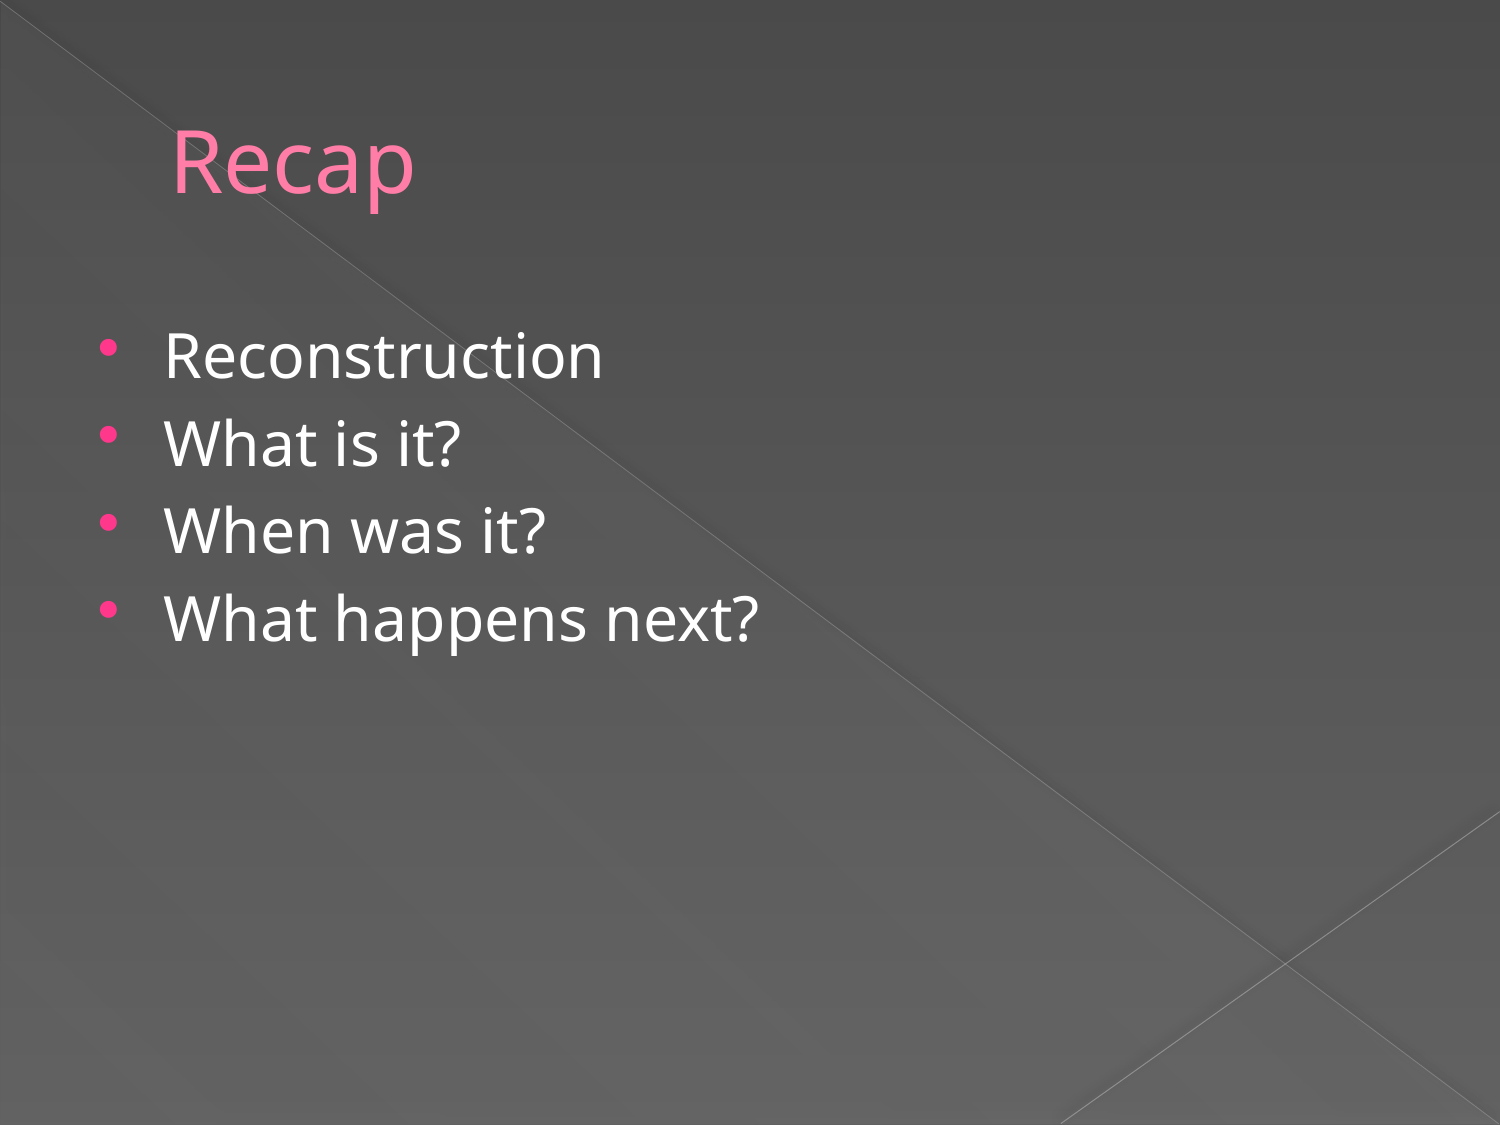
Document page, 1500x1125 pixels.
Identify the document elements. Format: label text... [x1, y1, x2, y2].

list Reconstruction What is it? When was it? What happens next? [75, 308, 1425, 1059]
title Recap [75, 43, 1425, 274]
